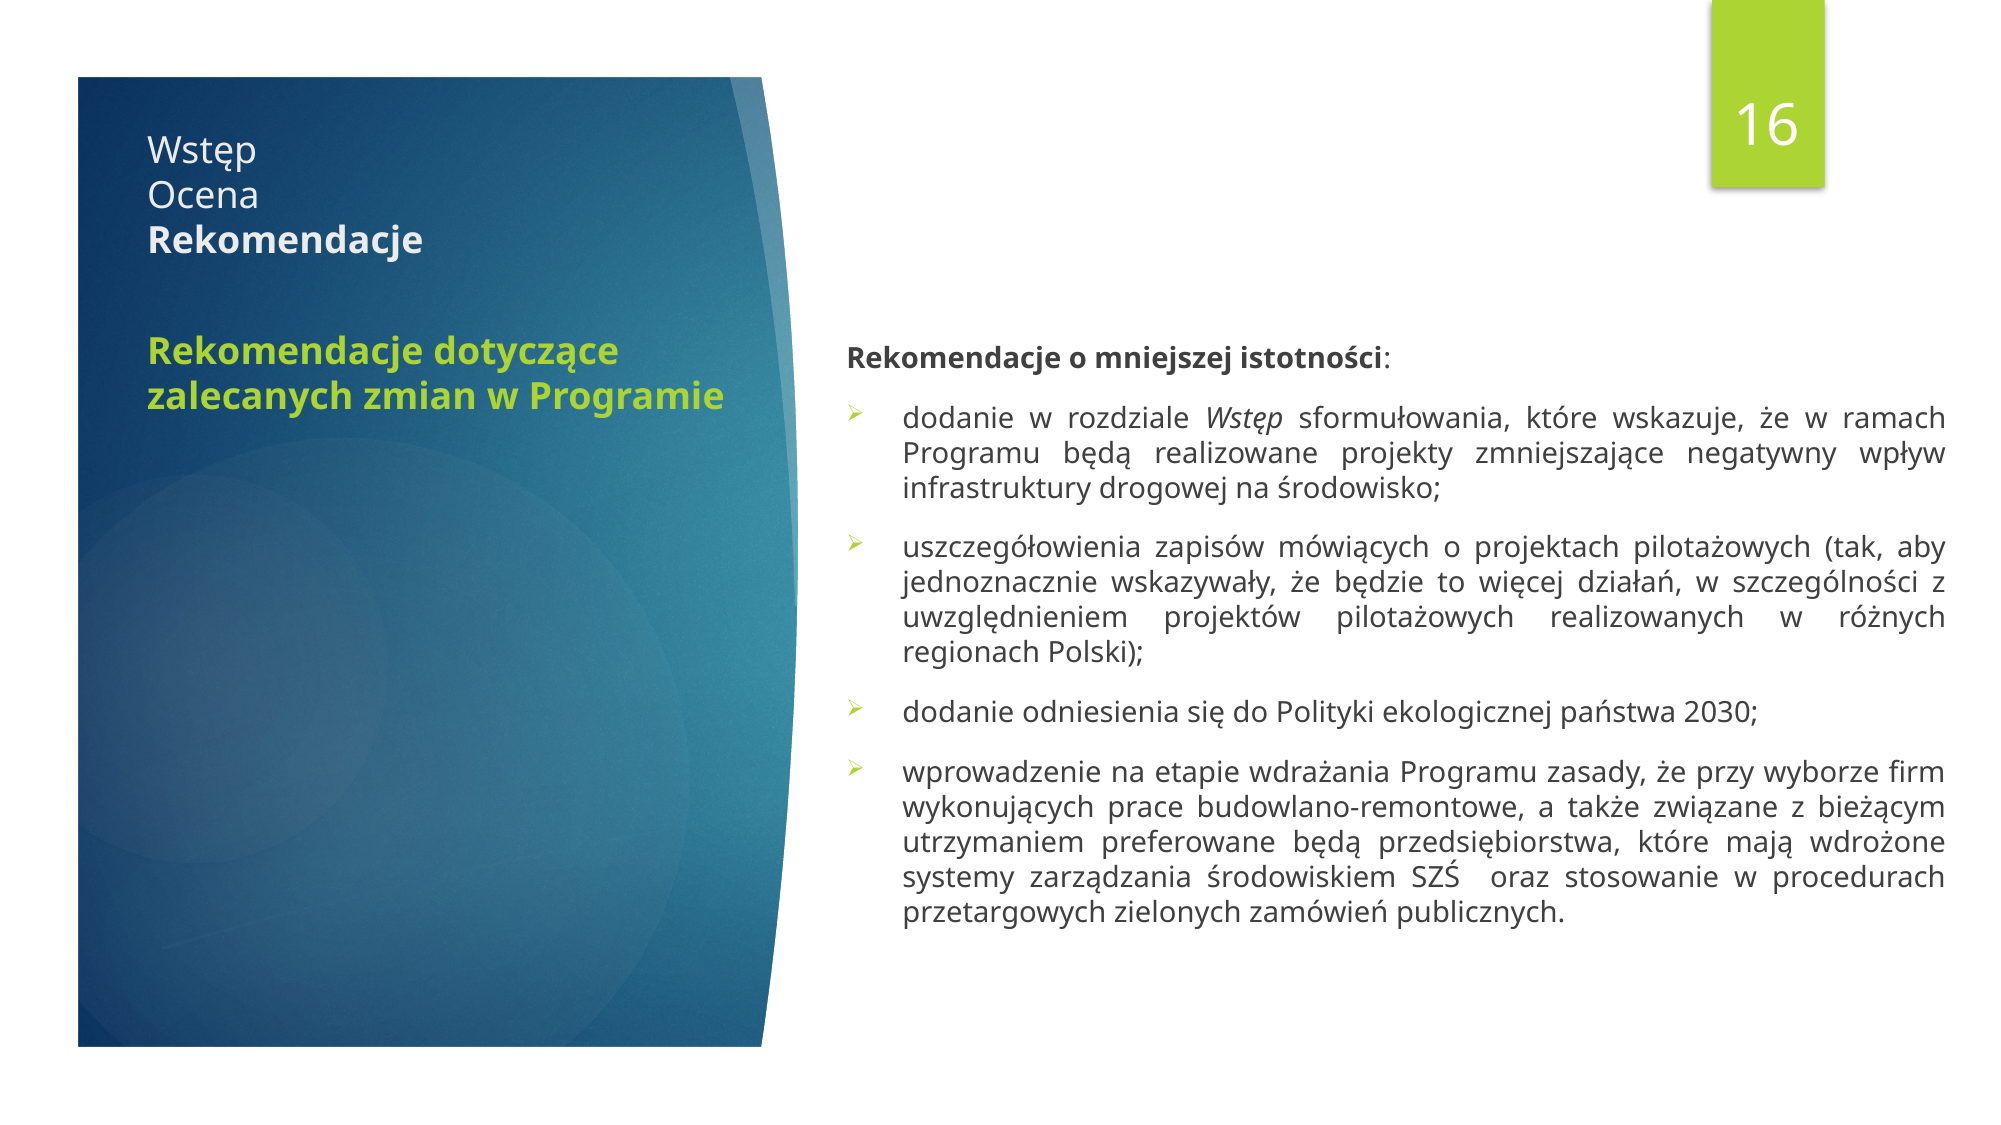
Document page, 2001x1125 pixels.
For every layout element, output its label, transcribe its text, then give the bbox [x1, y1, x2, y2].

text_box Wstęp Ocena Rekomendacje Rekomendacje dotyczące zalecanych zmian w Programie [131, 118, 753, 1012]
text_box Rekomendacje o mniejszej istotności: dodanie w rozdziale Wstęp sformułowania, które wskazuje, że w ramach Programu będą realizowane projekty zmniejszające negatywny wpływ infrastruktury drogowej na środowisko; uszczegółowienia zapisów mówiących o projektach pilotażowych (tak, aby jednoznacznie wskazywały, że będzie to więcej działań, w szczególności z uwzględnieniem projektów pilotażowych realizowanych w różnych regionach Polski); dodanie odniesienia się do Polityki ekologicznej państwa 2030; wprowadzenie na etapie wdrażania Programu zasady, że przy wyborze firm wykonujących prace budowlano-remontowe, a także związane z bieżącym utrzymaniem preferowane będą przedsiębiorstwa, które mają wdrożone systemy zarządzania środowiskiem SZŚ oraz stosowanie w procedurach przetargowych zielonych zamówień publicznych. [831, 254, 1962, 1013]
slide_number 16 [1698, 48, 1836, 175]
